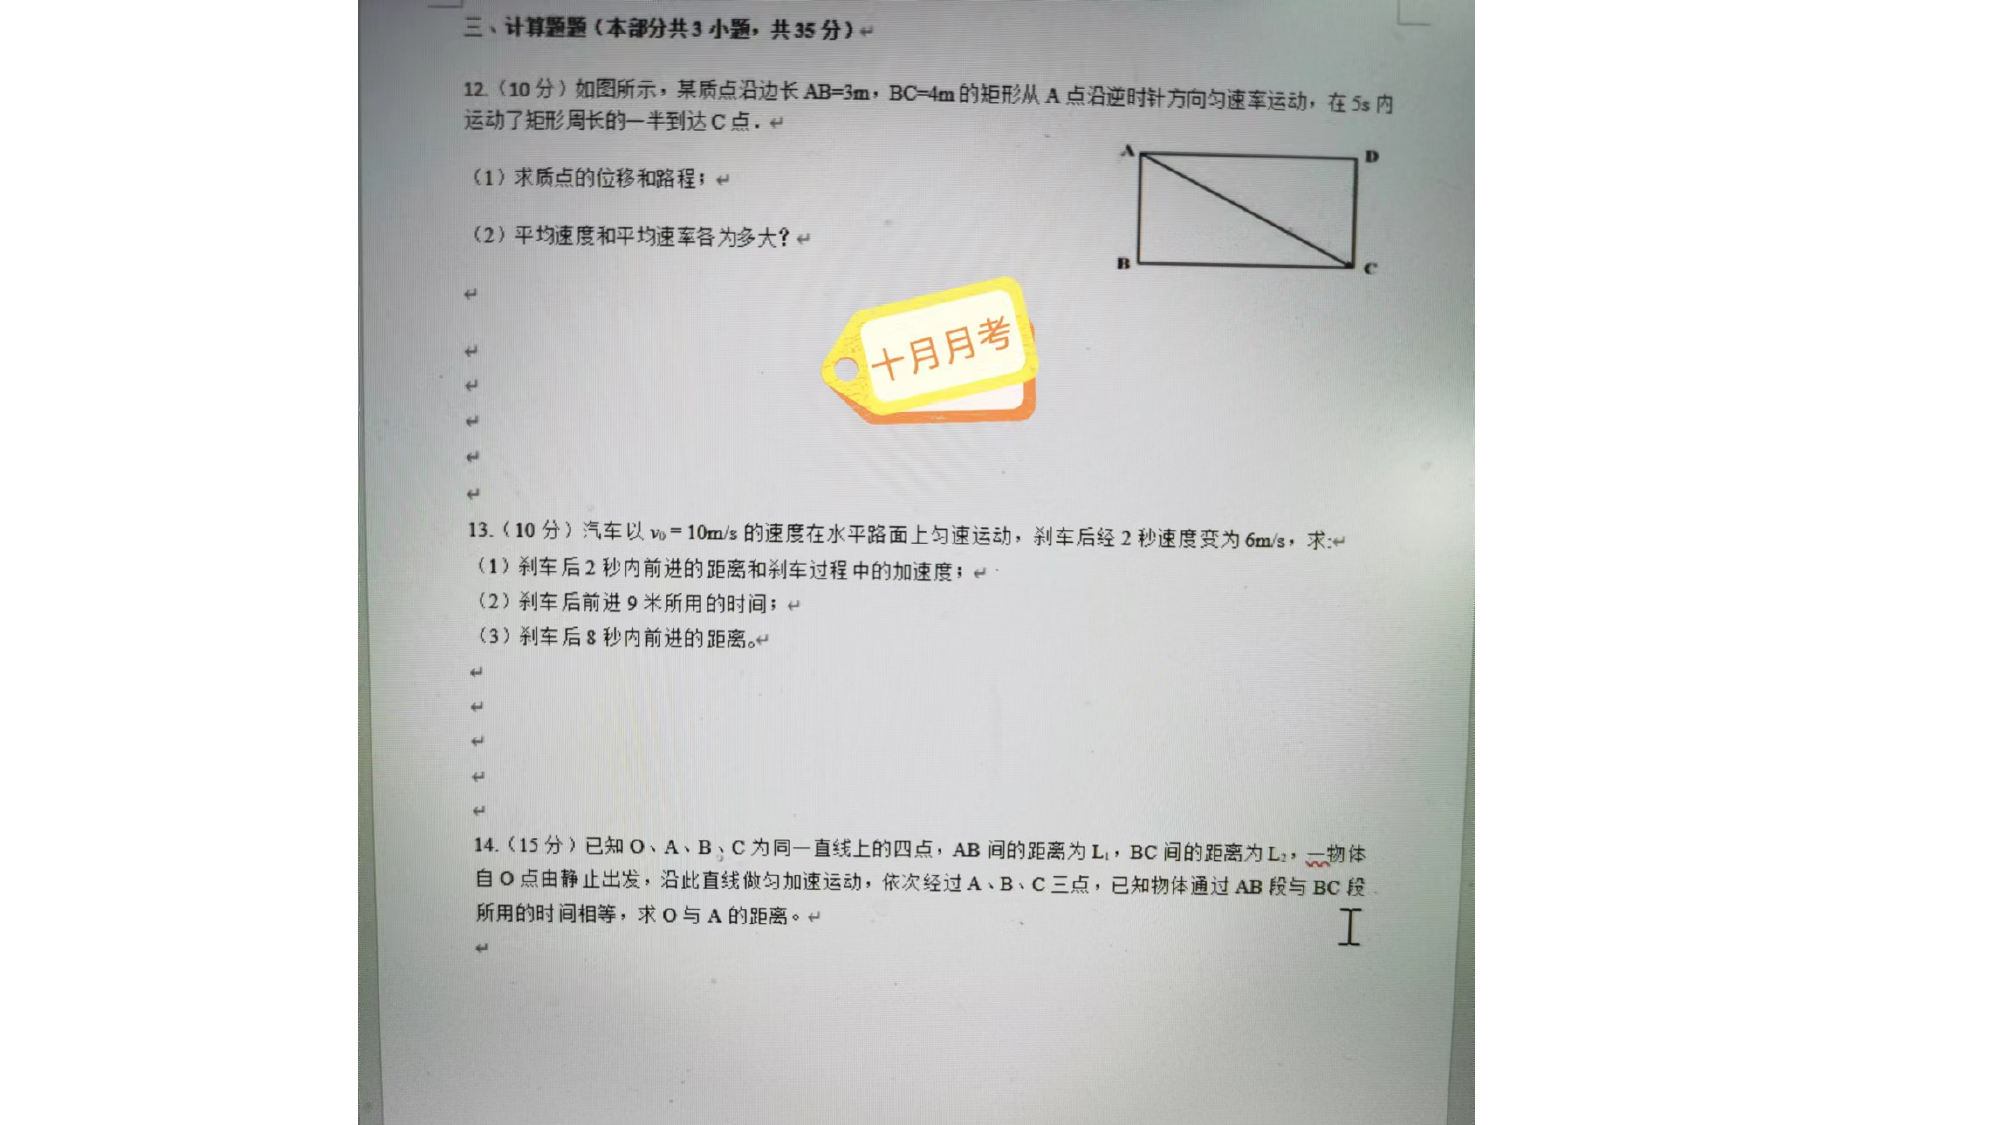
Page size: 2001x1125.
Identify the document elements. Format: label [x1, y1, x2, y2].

picture [358, 0, 1475, 1125]
